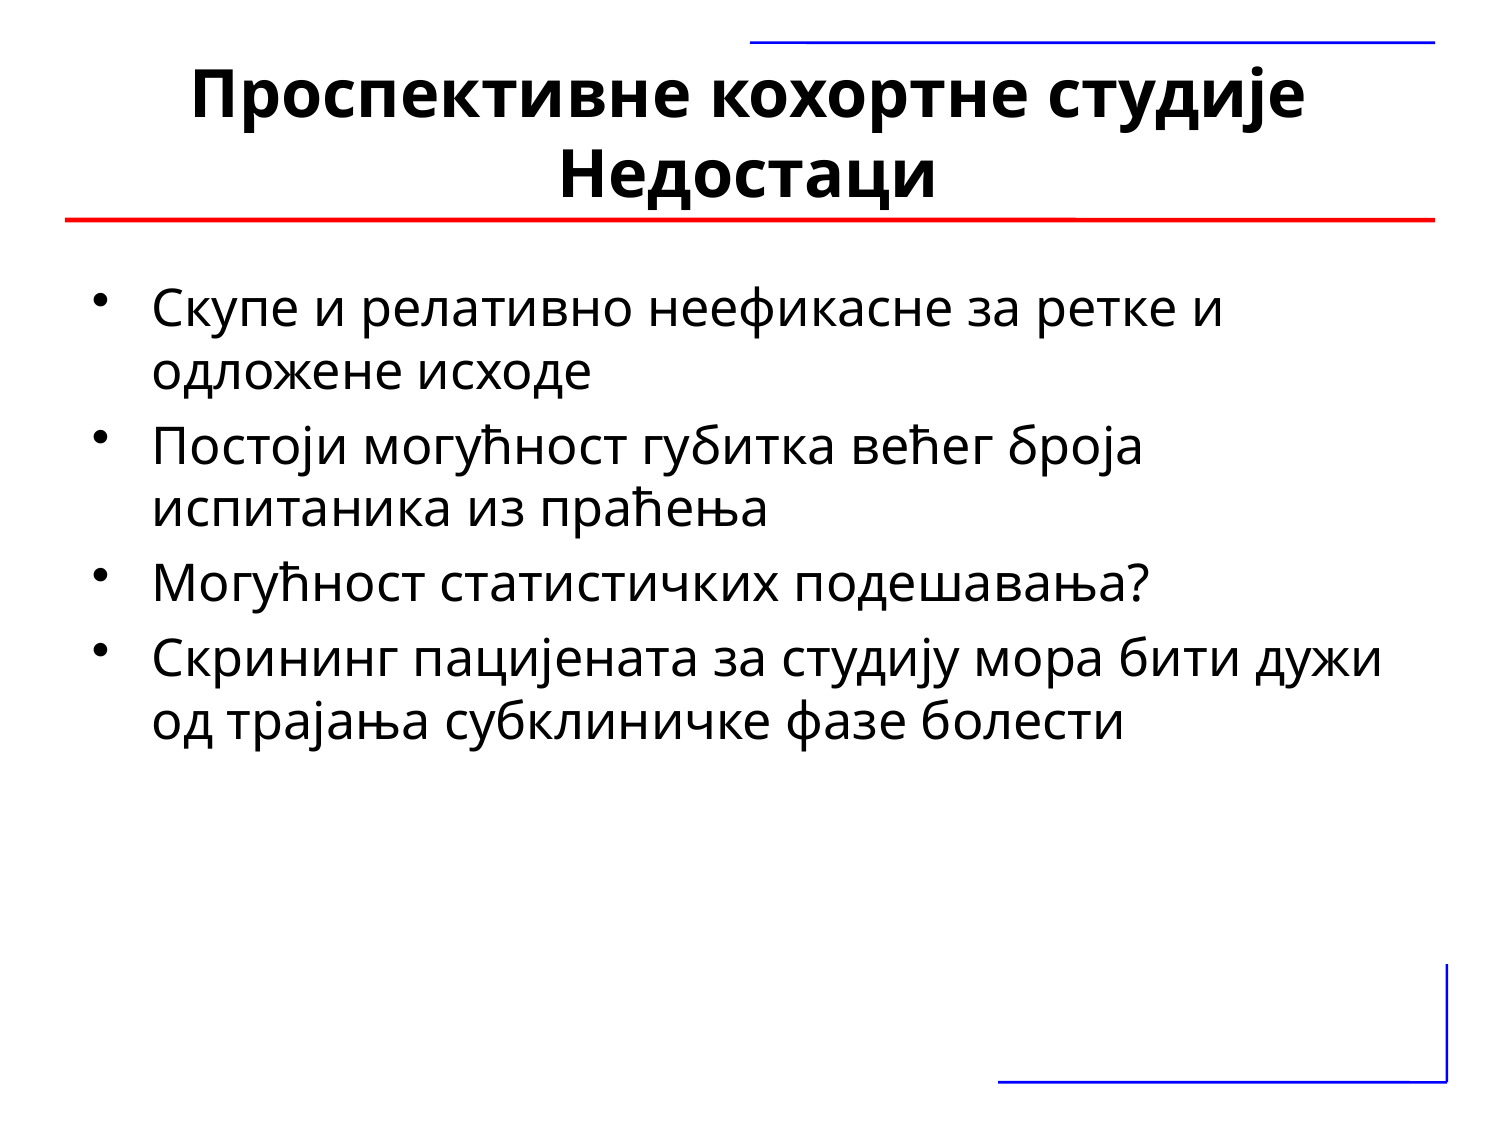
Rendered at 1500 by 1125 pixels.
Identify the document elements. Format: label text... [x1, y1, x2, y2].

list Скупе и релативно неефикасне за ретке и одложене исходе Постоји могућност губитка већег броја испитаника из праћења Могућност статистичких подешавања? Скрининг пацијената за студију мора бити дужи од трајања субклиничке фазе болести [76, 266, 1448, 1059]
title Проспективне кохортне студије Недостаци [73, 30, 1424, 219]
